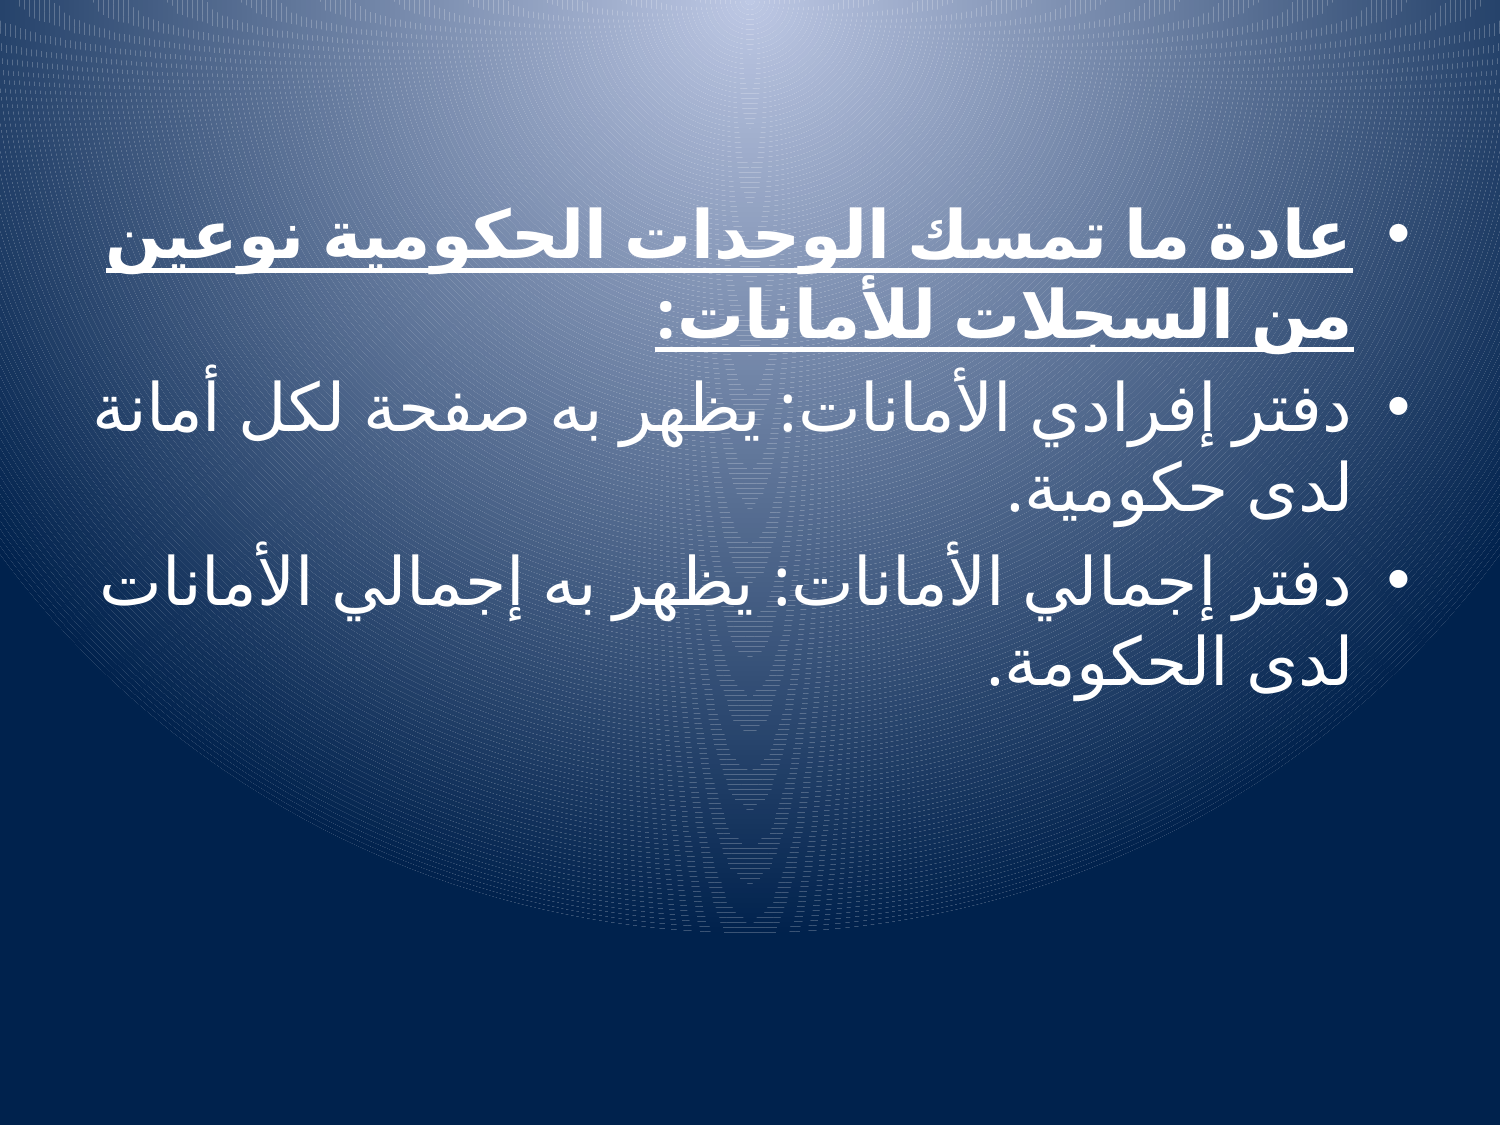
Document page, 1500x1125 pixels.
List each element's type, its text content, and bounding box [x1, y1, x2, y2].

list عادة ما تمسك الوحدات الحكومية نوعين من السجلات للأمانات: دفتر إفرادي الأمانات: يظهر به صفحة لكل أمانة لدى حكومية. دفتر إجمالي الأمانات: يظهر به إجمالي الأمانات لدى الحكومة. [75, 184, 1425, 1005]
